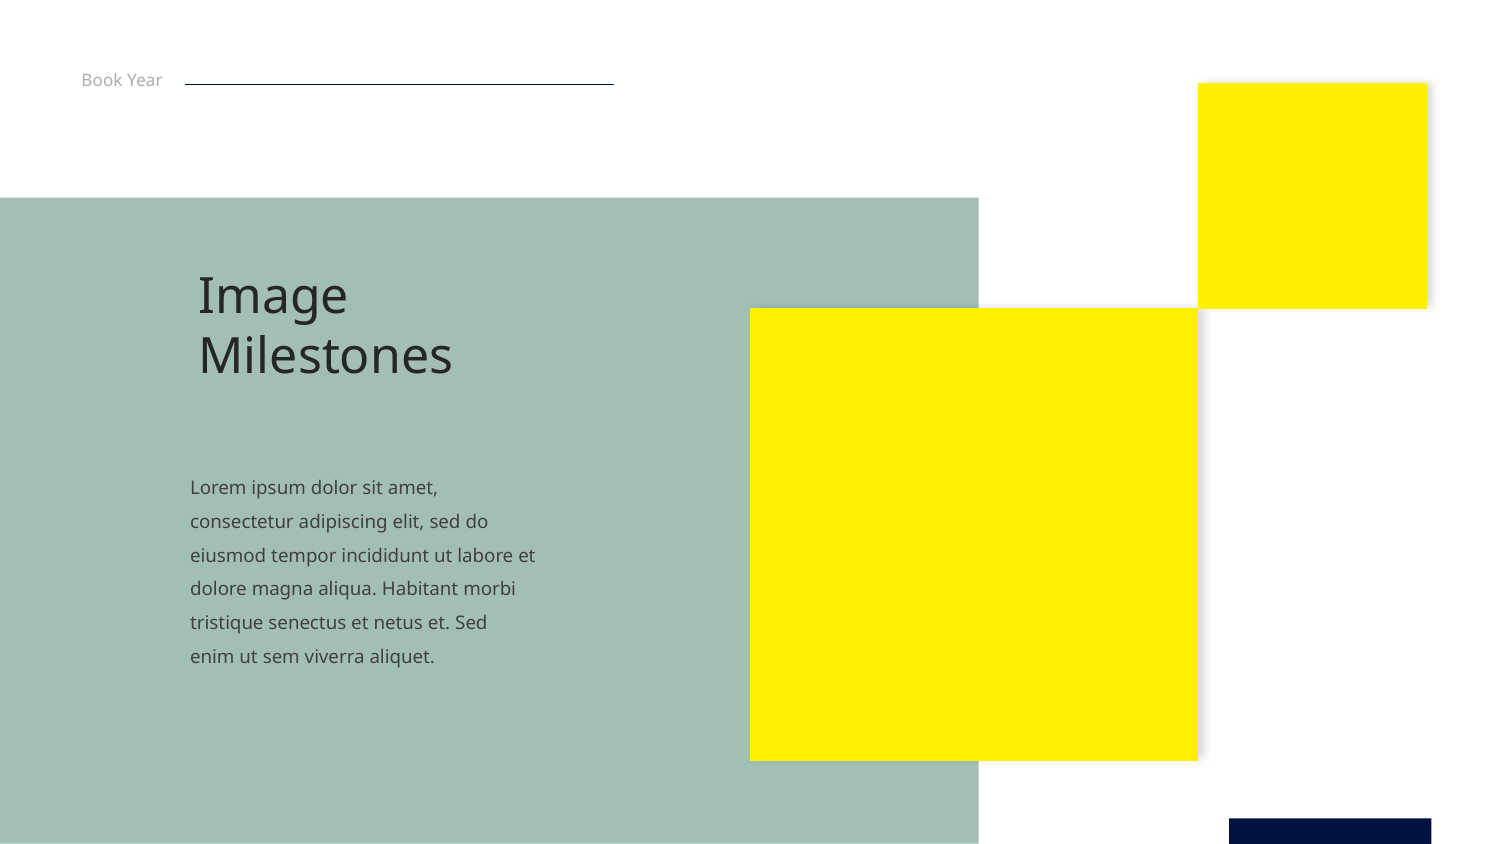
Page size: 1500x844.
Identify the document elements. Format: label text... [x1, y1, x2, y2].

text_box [63, 61, 614, 98]
text_box Image Milestones [183, 255, 469, 391]
text_box Lorem ipsum dolor sit amet, consectetur adipiscing elit, sed do eiusmod tempor incididunt ut labore et dolore magna aliqua. Habitant morbi tristique senectus et netus et. Sed enim ut sem viverra aliquet. [175, 457, 551, 675]
text_box [1228, 817, 1432, 844]
picture [749, 83, 1428, 761]
